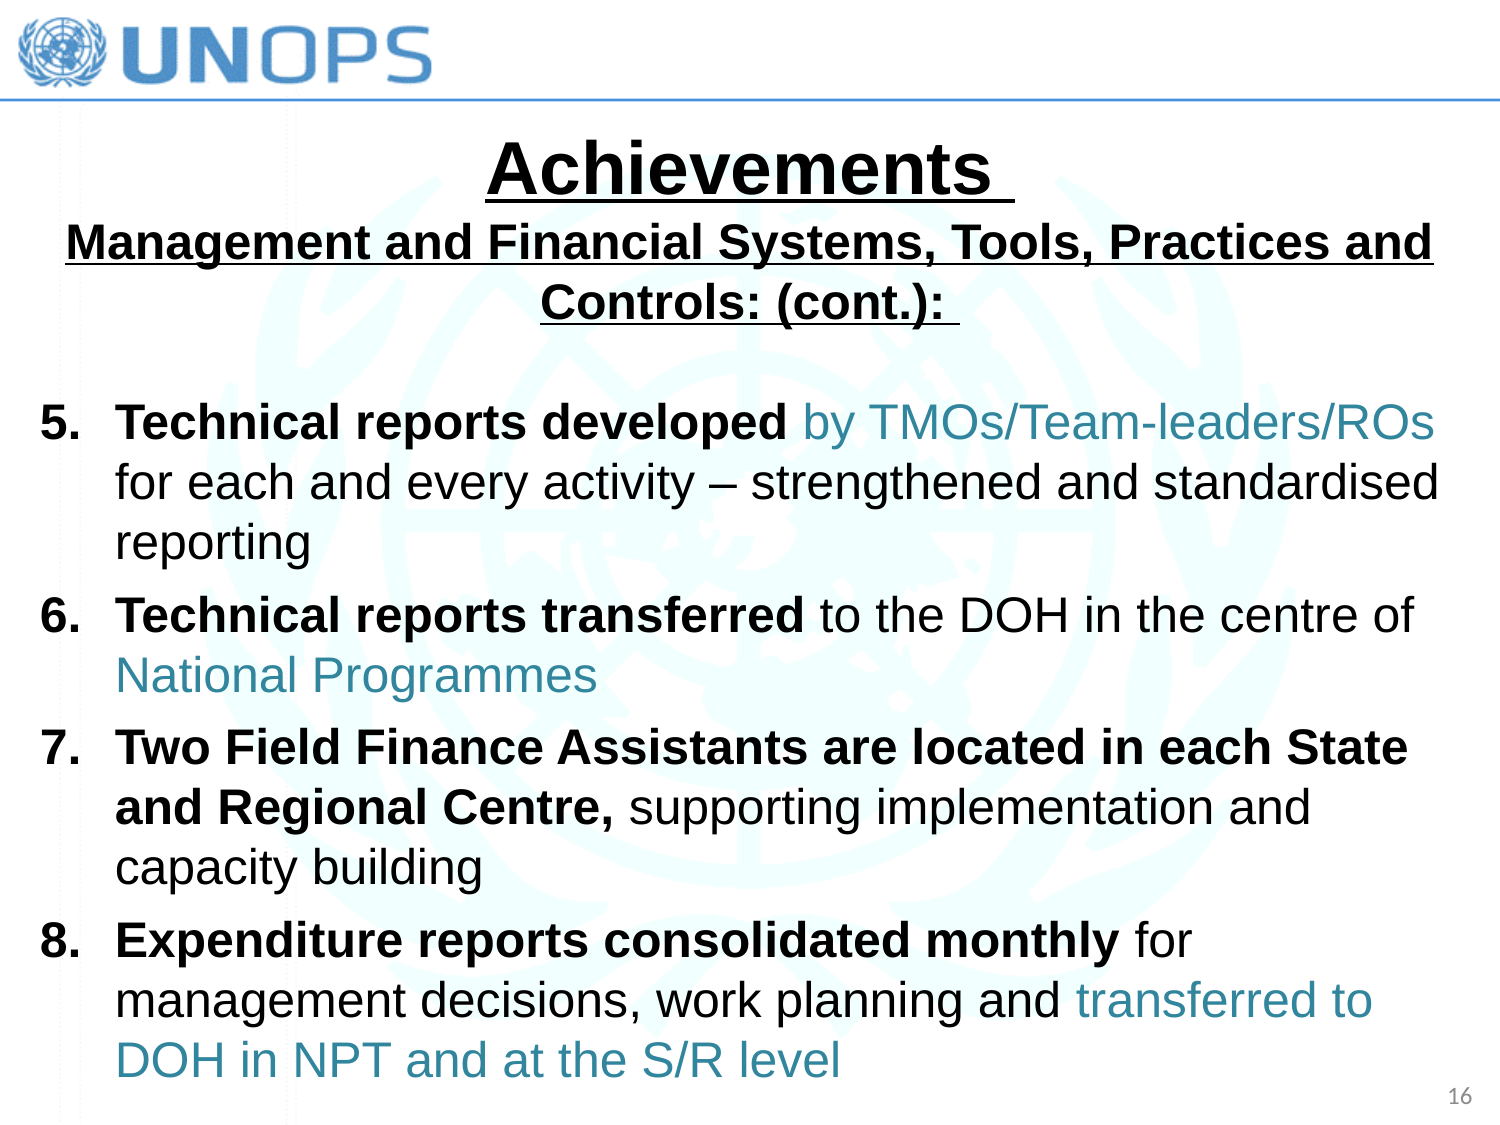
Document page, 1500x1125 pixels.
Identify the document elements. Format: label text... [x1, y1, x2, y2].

text_box Achievements Management and Financial Systems, Tools, Practices and Controls: (cont.): Technical reports developed by TMOs/Team-leaders/ROs for each and every activity – strengthened and standardised reporting Technical reports transferred to the DOH in the centre of National Programmes Two Field Finance Assistants are located in each State and Regional Centre, supporting implementation and capacity building Expenditure reports consolidated monthly for management decisions, work planning and transferred to DOH in NPT and at the S/R level [24, 112, 1475, 1095]
picture [0, 0, 1500, 98]
slide_number 16 [1137, 1065, 1488, 1125]
picture [0, 102, 1500, 1125]
